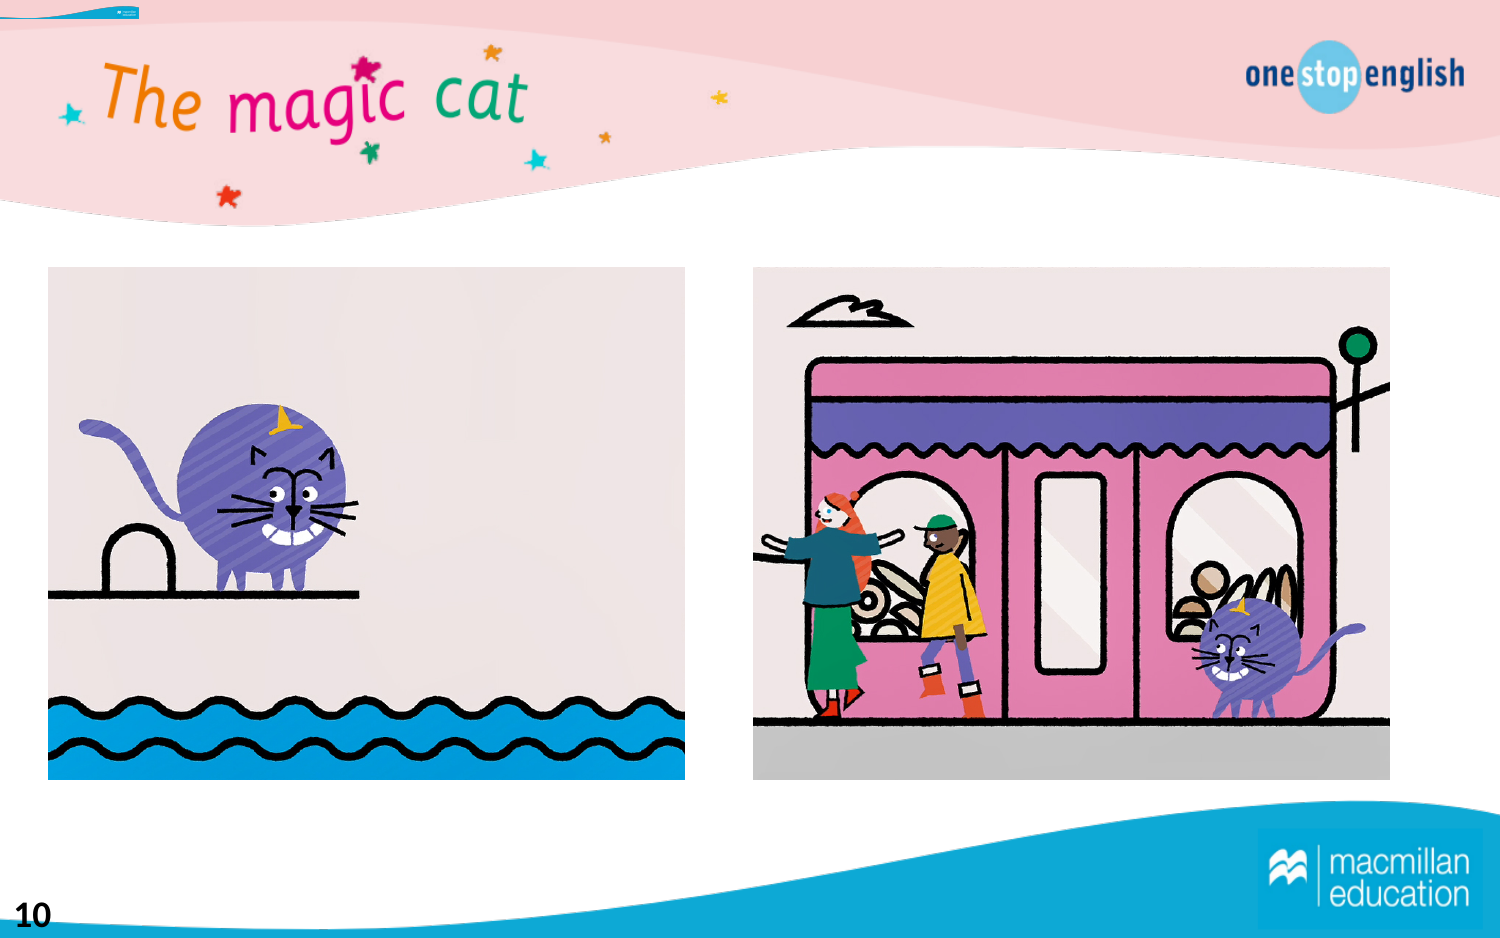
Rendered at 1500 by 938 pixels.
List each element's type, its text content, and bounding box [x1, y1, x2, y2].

picture [48, 267, 685, 720]
footer 10 [0, 887, 475, 938]
picture [753, 267, 1390, 780]
picture [48, 738, 685, 761]
